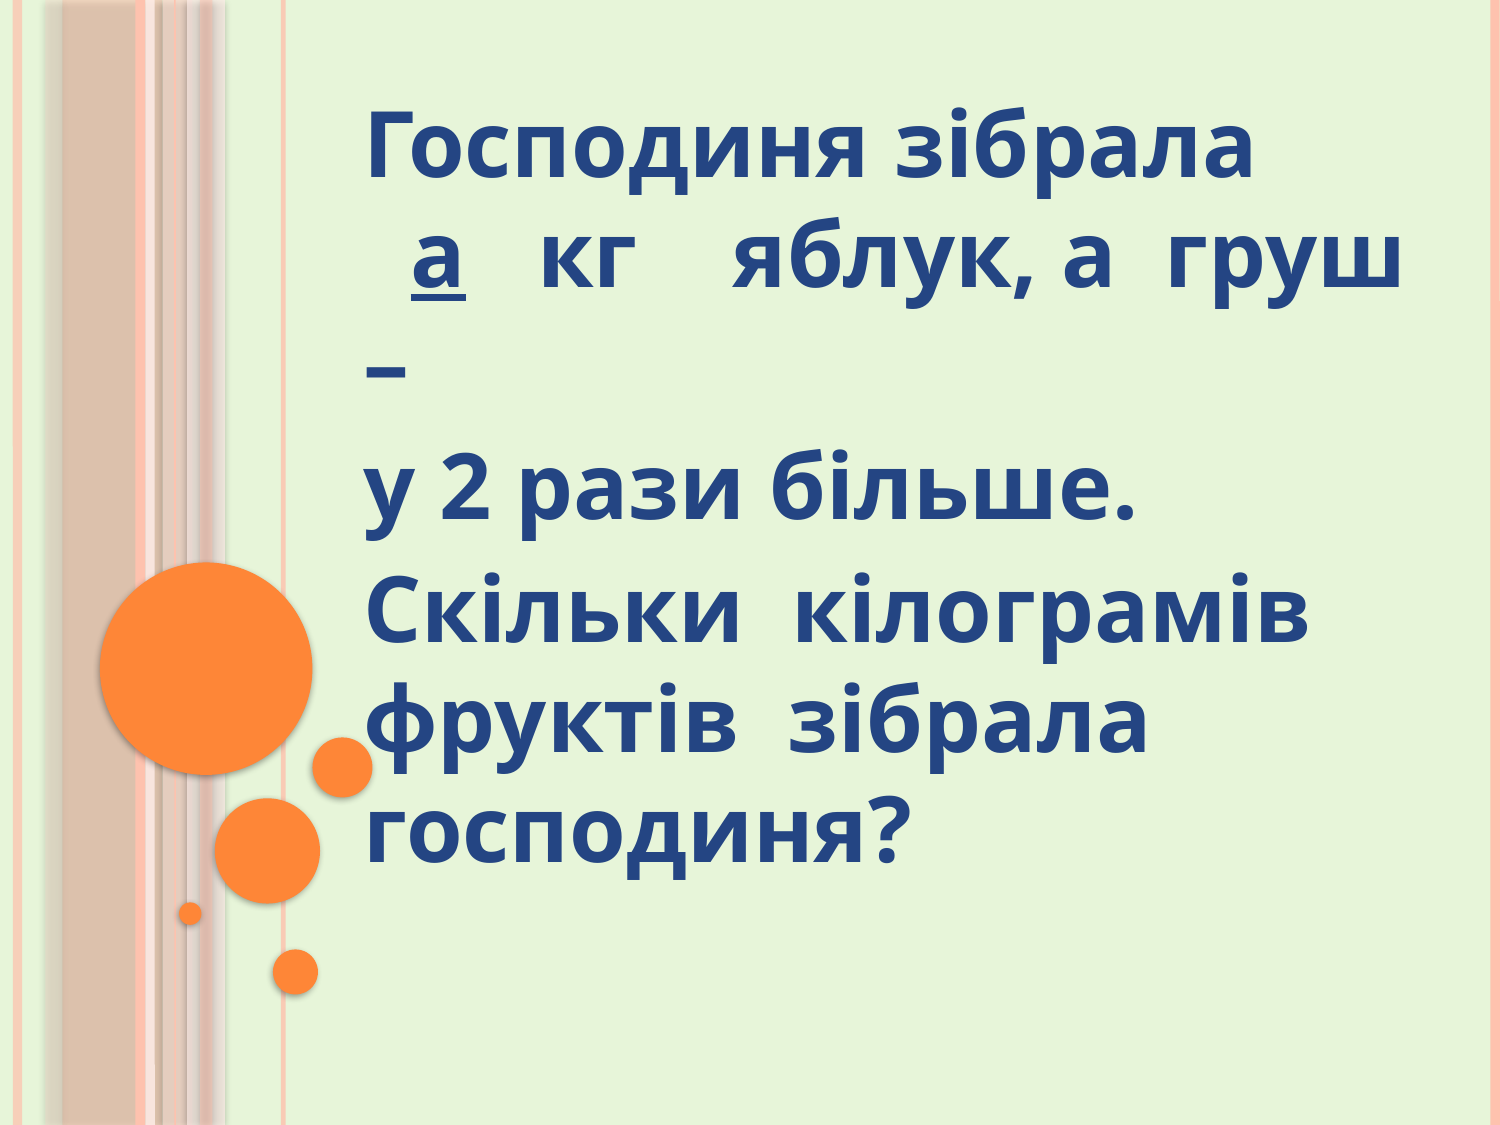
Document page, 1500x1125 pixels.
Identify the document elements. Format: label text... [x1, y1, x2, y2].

subtitle Господиня зібрала а кг яблук, а груш – у 2 рази більше. Скільки кілограмів фруктів зібрала господиня? [348, 78, 1424, 1024]
